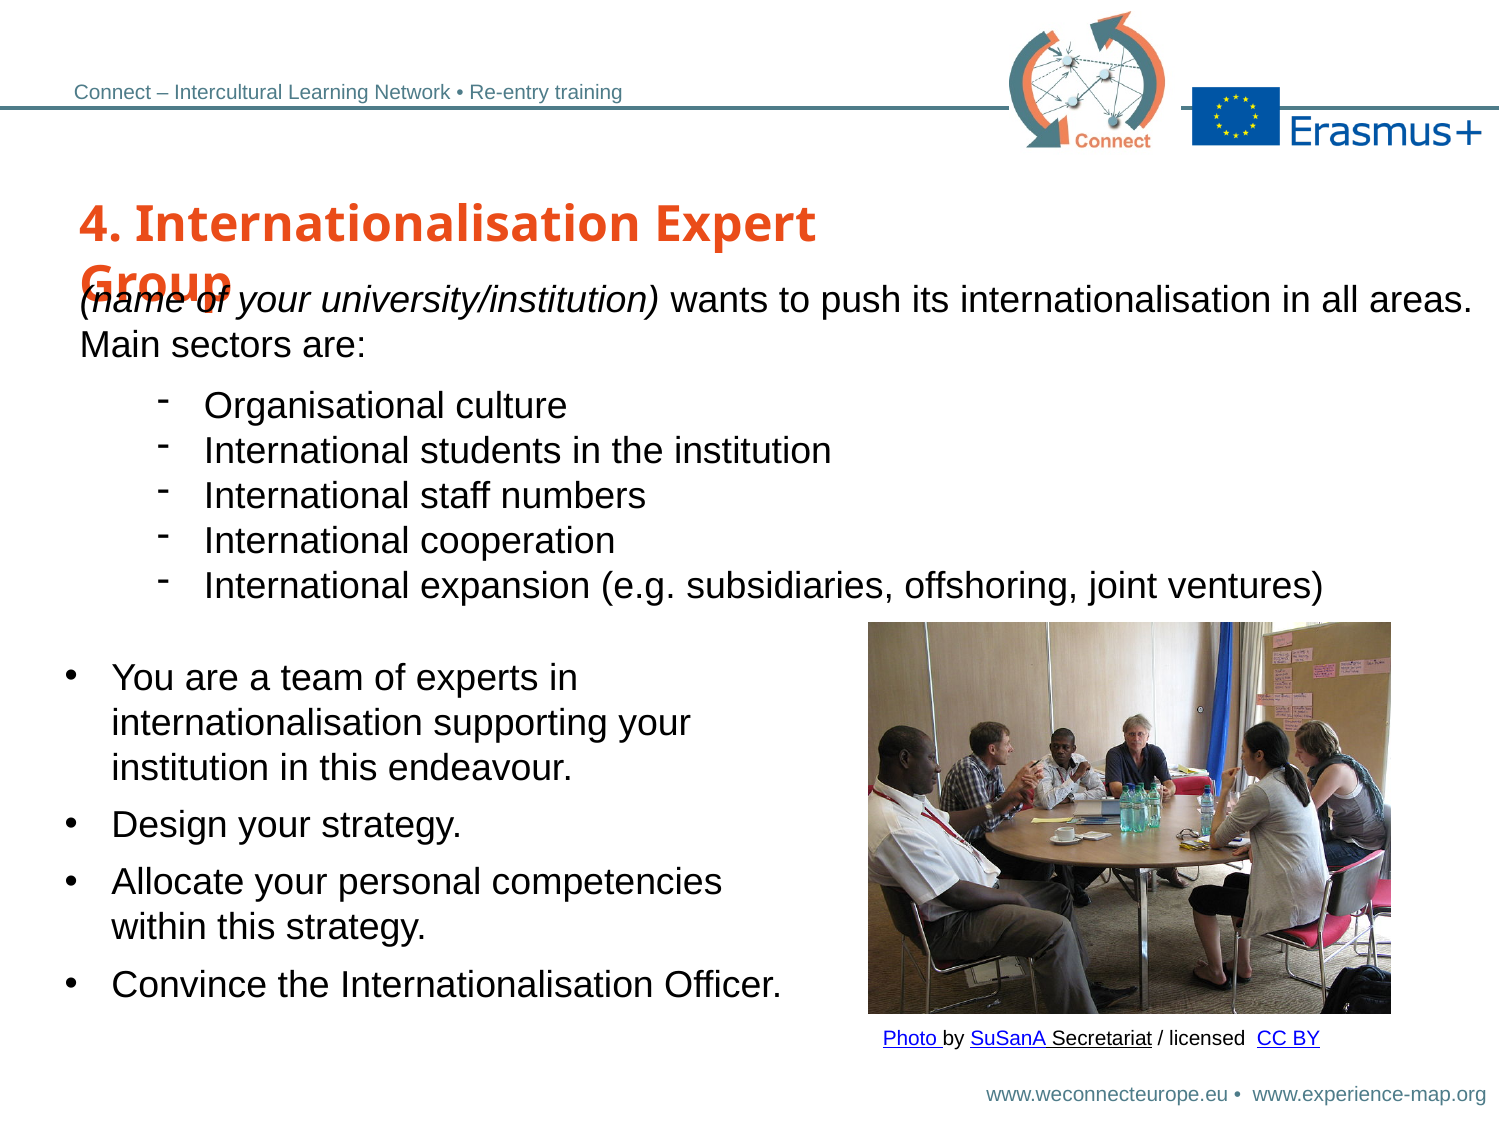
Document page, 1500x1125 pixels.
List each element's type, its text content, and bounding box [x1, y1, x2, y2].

picture [1009, 11, 1498, 162]
text_box Photo by SuSanA Secretariat / licensed CC BY [868, 1023, 1376, 1057]
text_box You are a team of experts in internationalisation supporting your institution in this endeavour. Design your strategy. Allocate your personal competencies within this strategy. Convince the Internationalisation Officer. [49, 645, 809, 1013]
text_box Organisational culture International students in the institution International staff numbers International cooperation International expansion (e.g. subsidiaries, offshoring, joint ventures) [142, 373, 1436, 614]
text_box 4. Internationalisation Expert Group [64, 184, 975, 267]
text_box (name of your university/institution) wants to push its internationalisation in all areas. Main sectors are: [64, 267, 1500, 372]
picture [867, 621, 1391, 1015]
